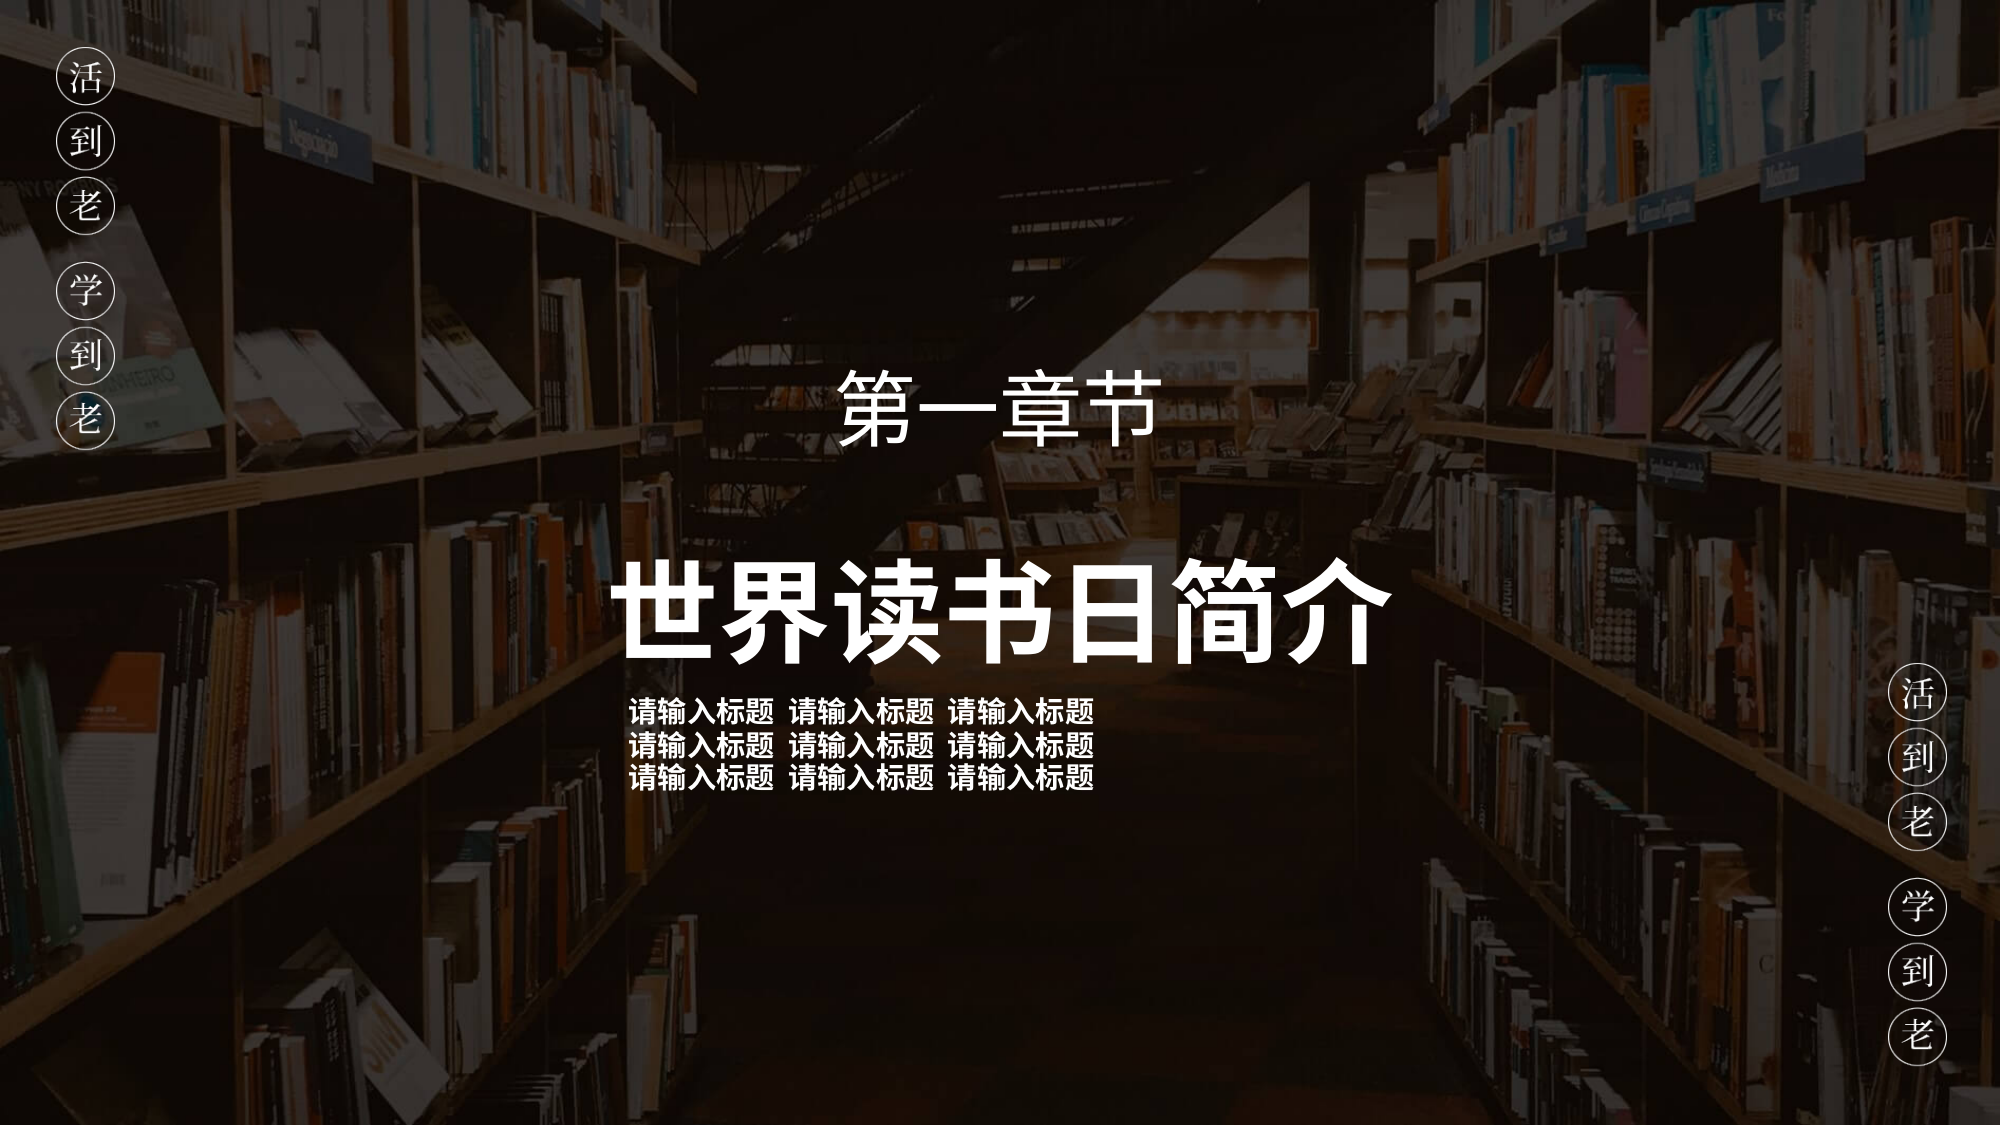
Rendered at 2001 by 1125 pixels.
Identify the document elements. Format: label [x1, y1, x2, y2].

picture [0, 0, 2000, 1125]
text_box [614, 685, 1407, 803]
